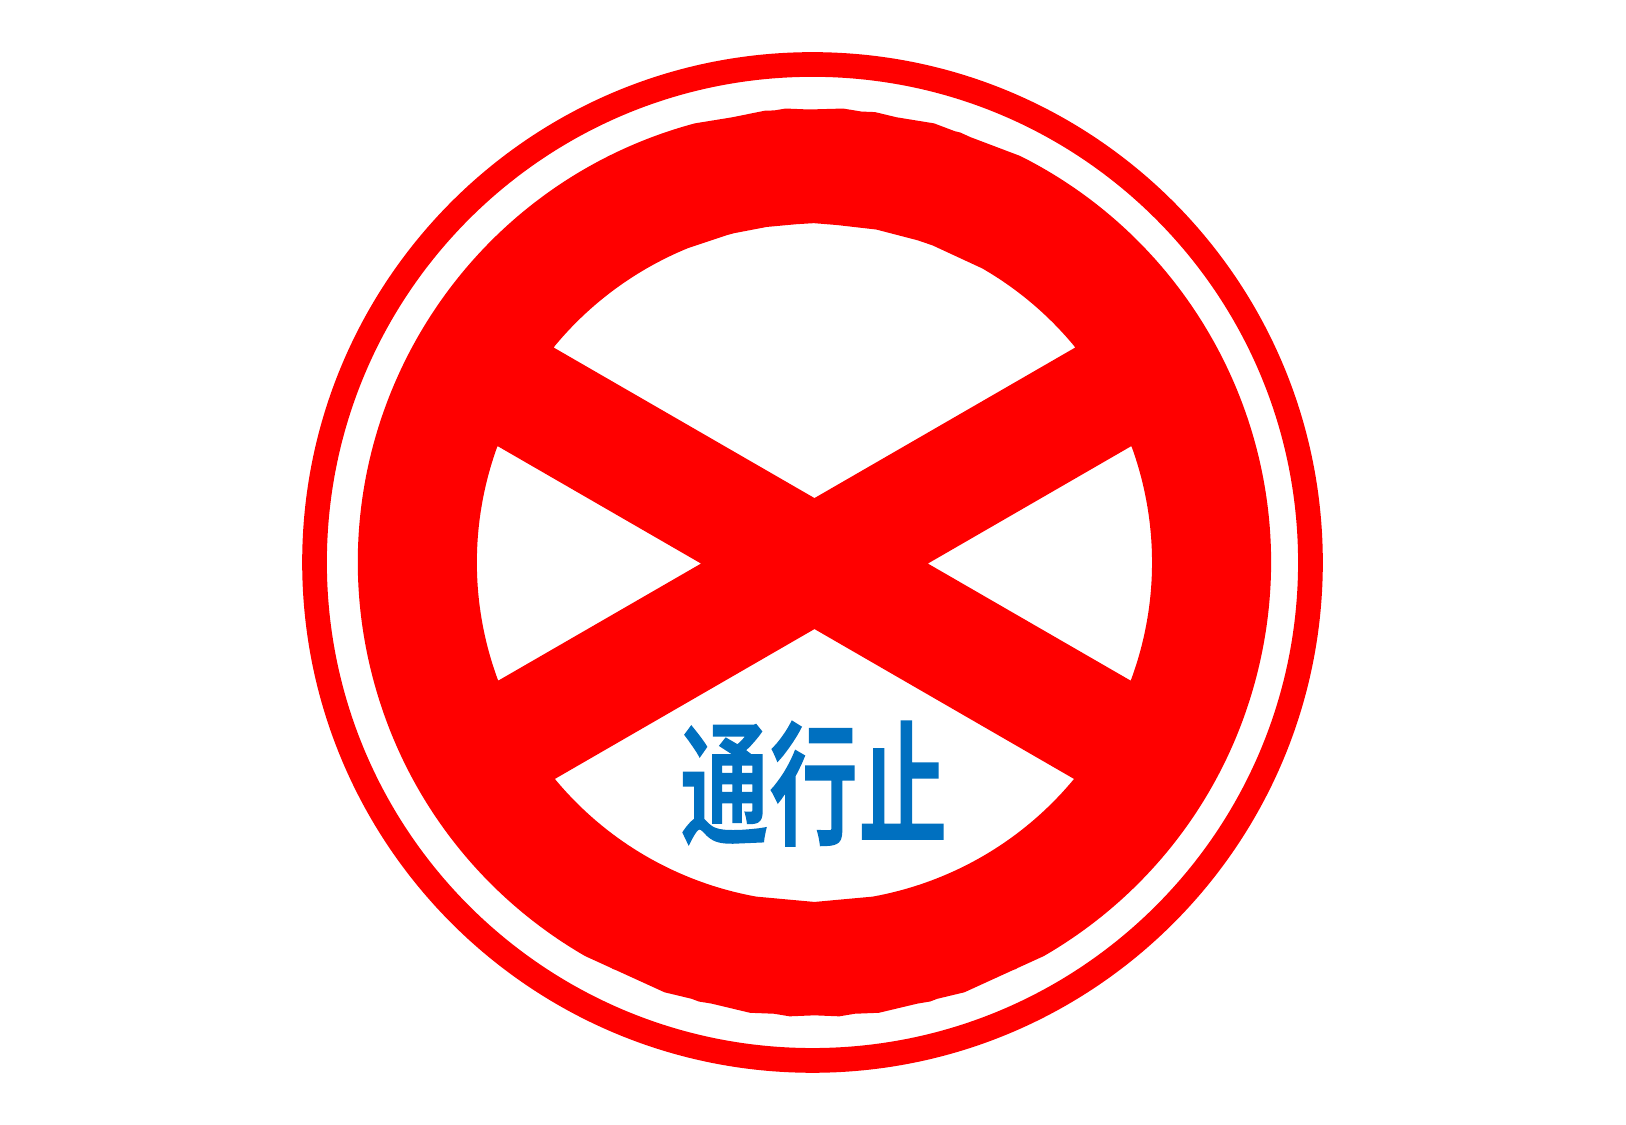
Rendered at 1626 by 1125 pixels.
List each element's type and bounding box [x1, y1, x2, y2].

text_box [301, 51, 1324, 1074]
